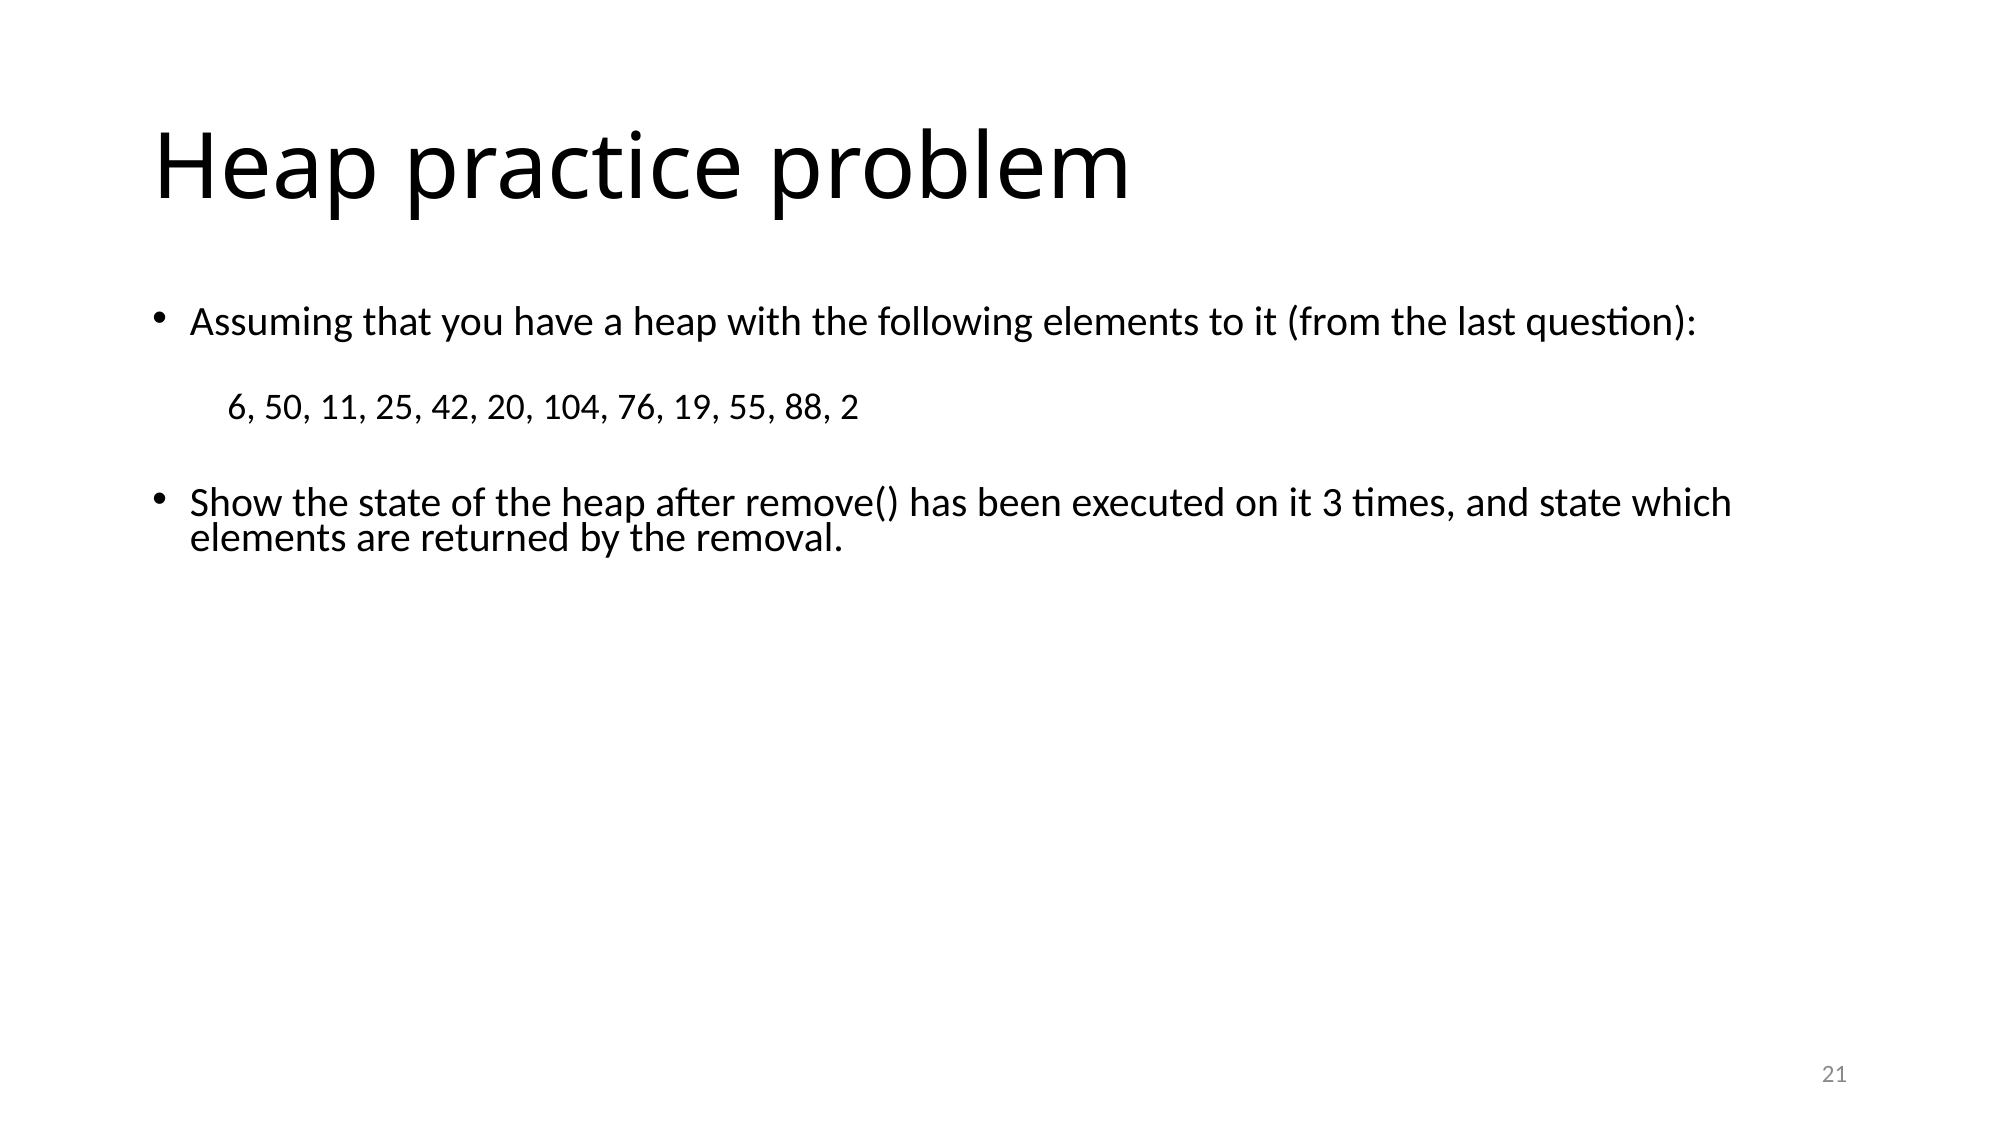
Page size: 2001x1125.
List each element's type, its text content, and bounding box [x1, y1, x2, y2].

slide_number 21 [1412, 1042, 1863, 1103]
title Heap practice problem [137, 59, 1863, 278]
list Assuming that you have a heap with the following elements to it (from the last question): 6, 50, 11, 25, 42, 20, 104, 76, 19, 55, 88, 2 Show the state of the heap after remove() has been executed on it 3 times, and state which elements are returned by the removal. [137, 299, 1863, 1014]
